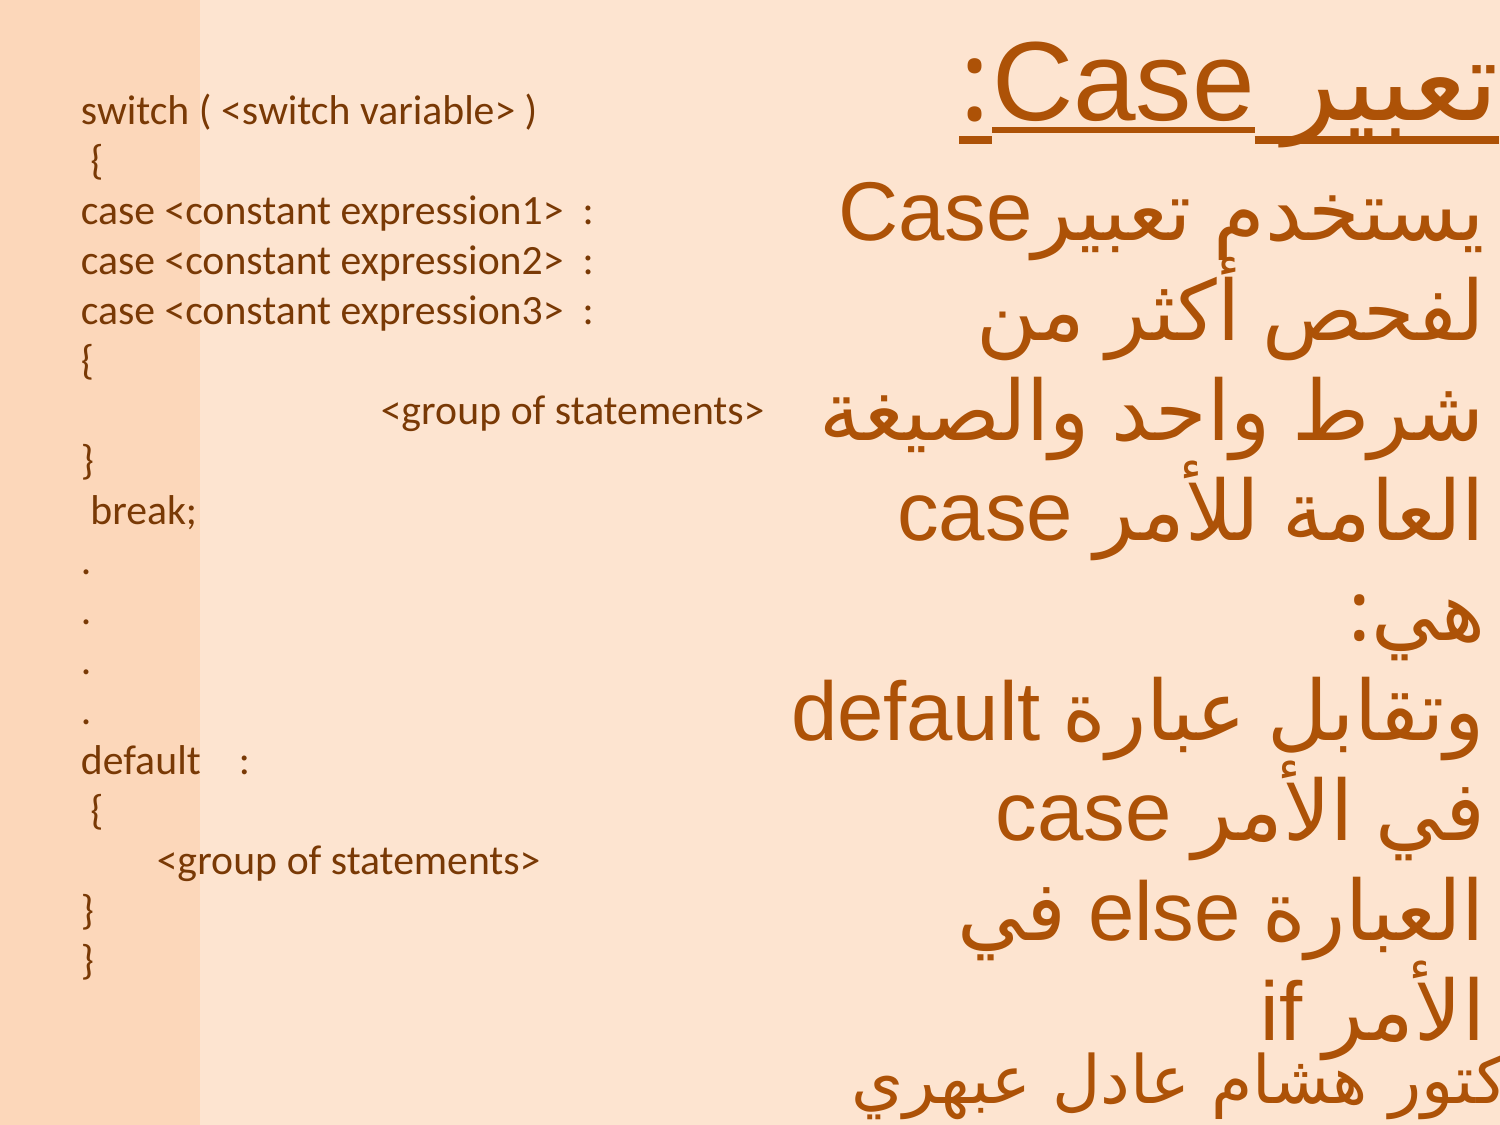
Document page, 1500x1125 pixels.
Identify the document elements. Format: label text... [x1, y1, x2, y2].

text_box يستخدم تعبيرCase لفحص أكثر من شرط واحد والصيغة العامة للأمر case هي: وتقابل عبارة default في الأمر case العبارة else في الأمر if [774, 149, 1500, 1125]
text_box switch ( <switch variable> ) { case <constant expression1> : case <constant expression2> : case <constant expression3> : { <group of statements> } break; . . . . default : { <group of statements> } } [66, 75, 780, 1041]
text_box [0, 0, 944, 1125]
text_box تعبير Case: [944, 0, 1500, 149]
